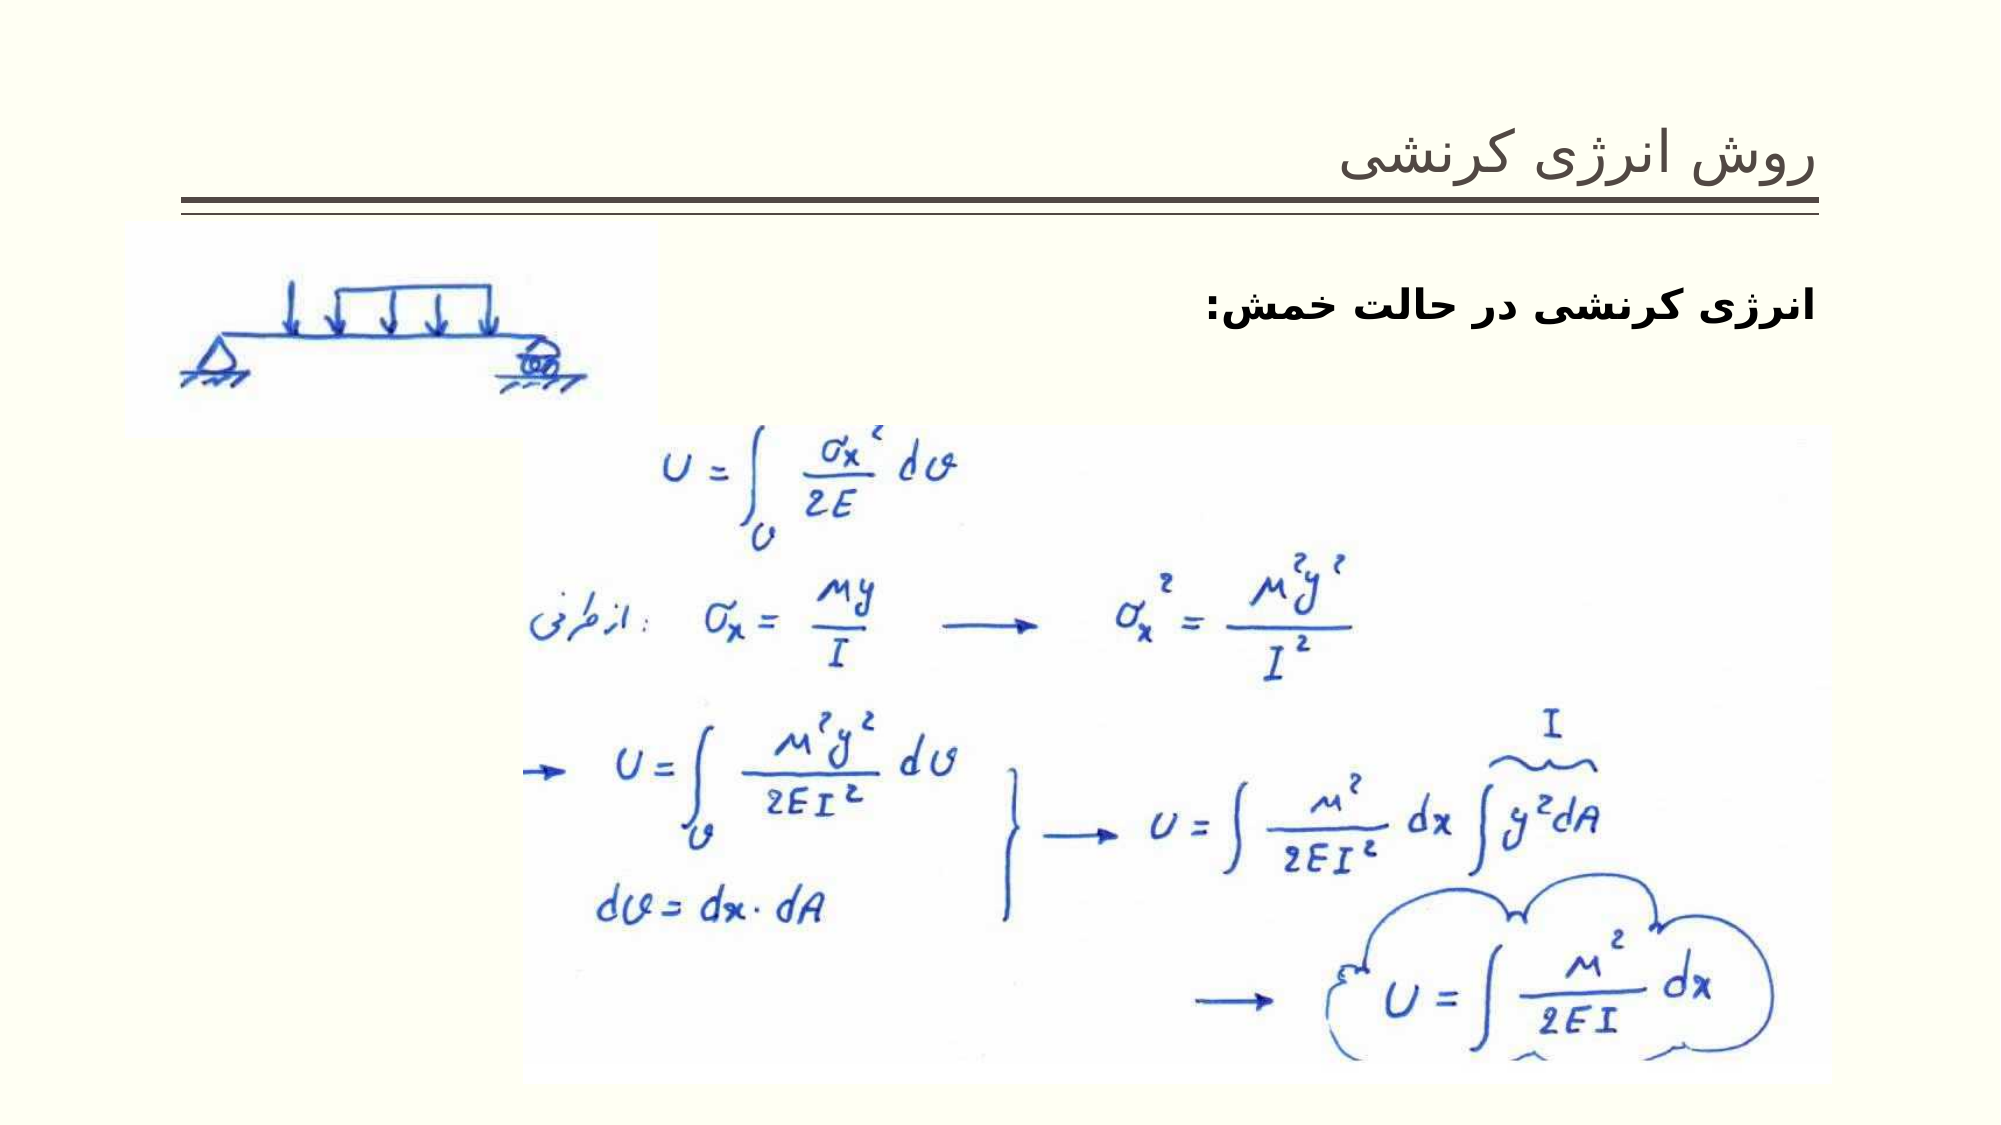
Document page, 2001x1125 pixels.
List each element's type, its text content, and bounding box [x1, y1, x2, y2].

text_box انرژی کرنشی در حالت خمش: [662, 245, 1832, 335]
title روش انرژی کرنشی [181, 12, 1819, 193]
picture [125, 221, 1832, 1084]
